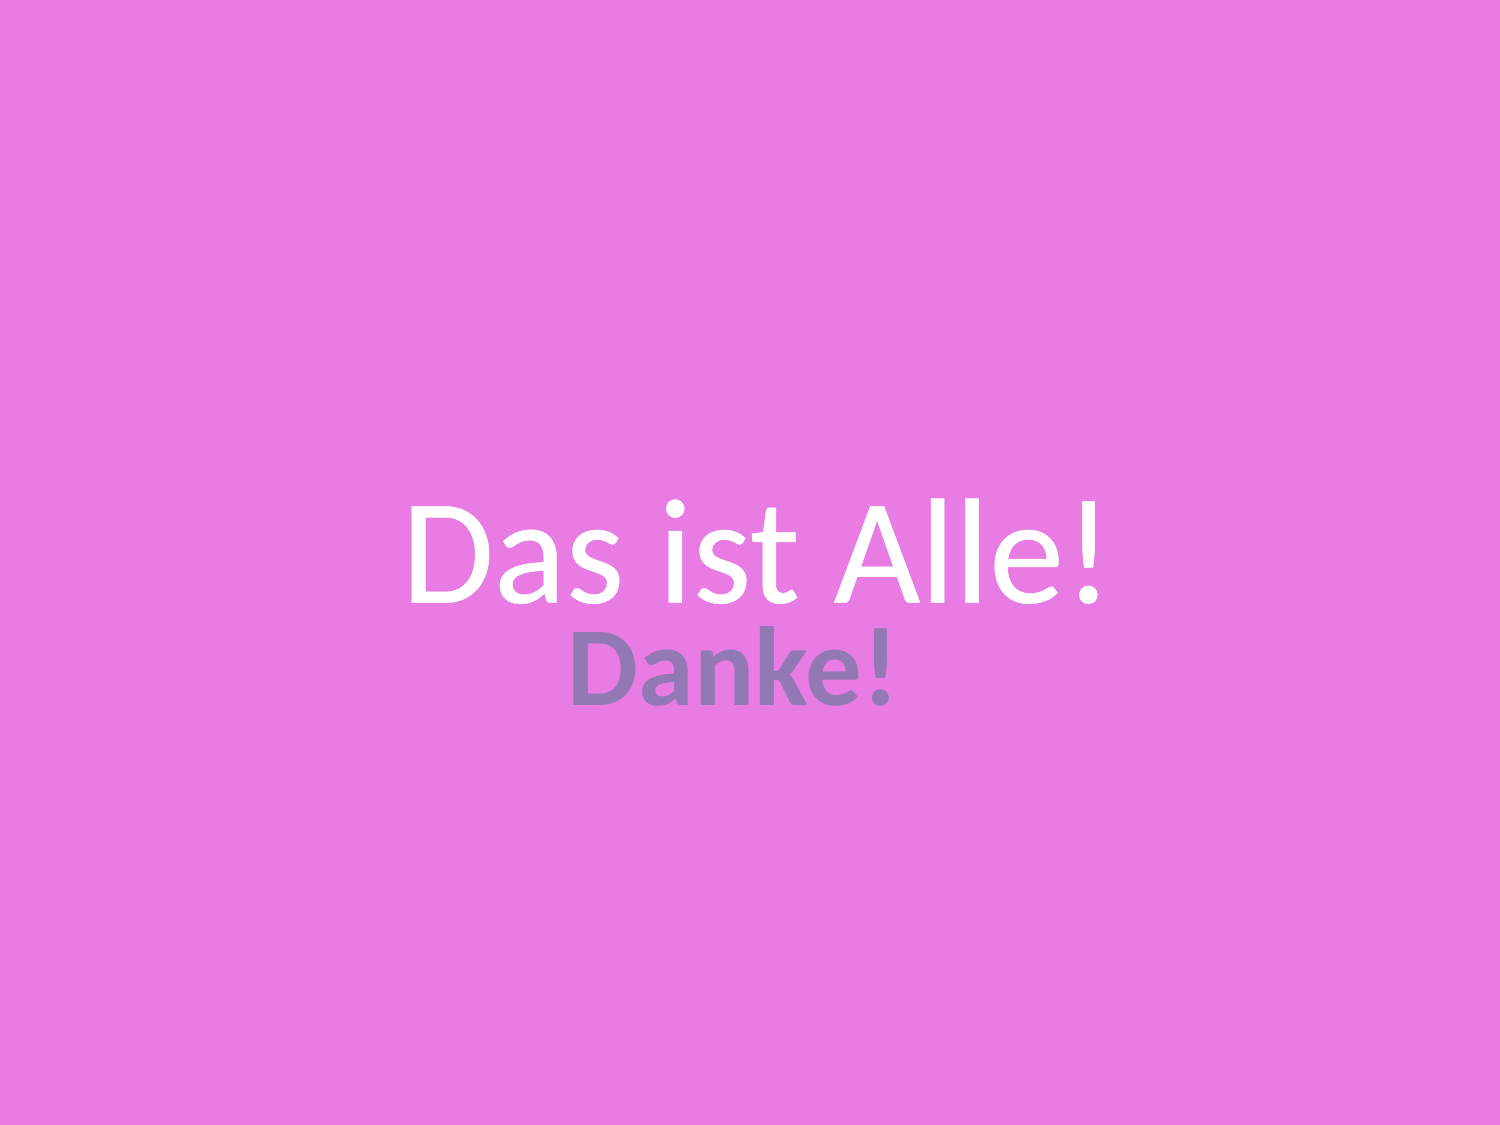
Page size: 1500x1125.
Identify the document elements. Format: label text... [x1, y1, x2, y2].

text_box Das ist Alle! [375, 445, 1141, 641]
text_box Danke! [552, 585, 915, 736]
